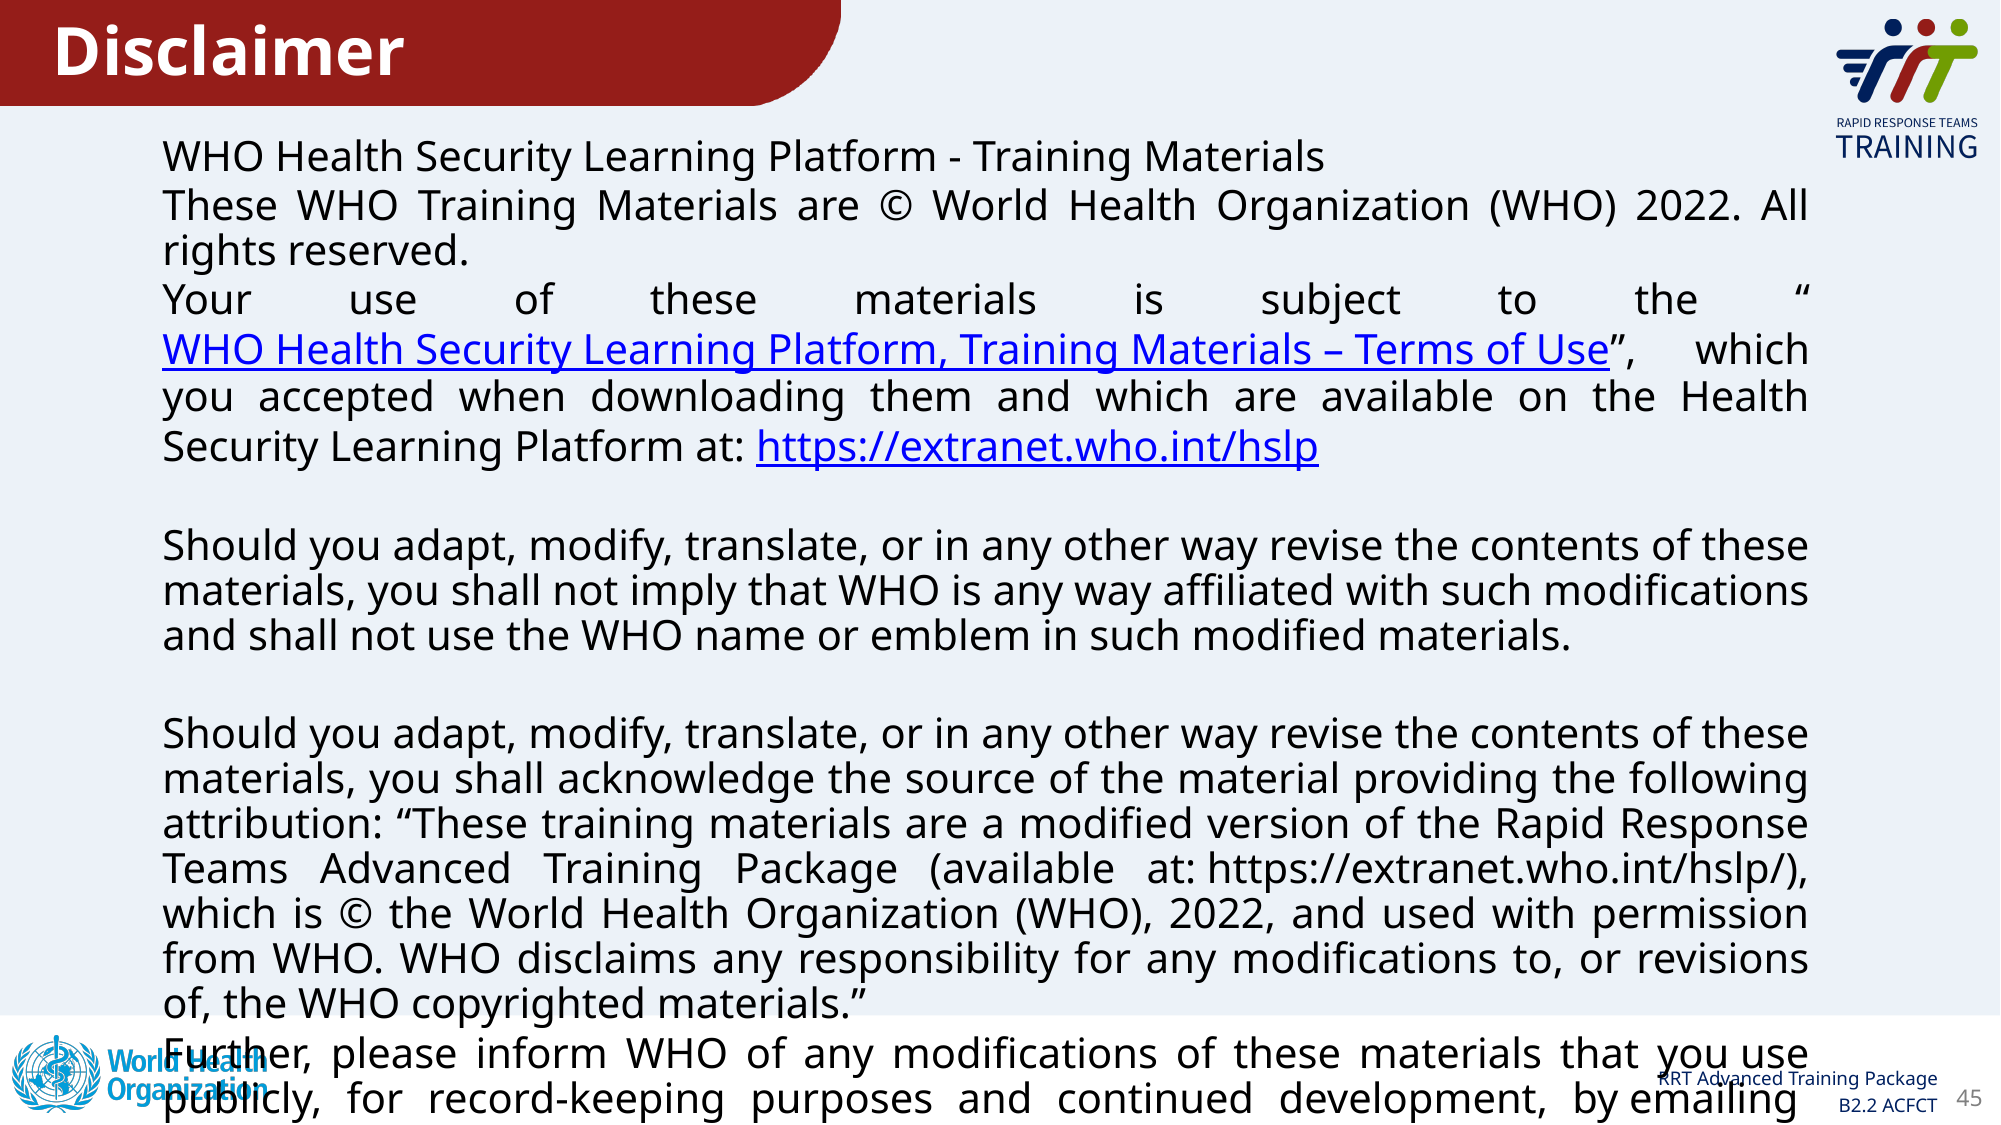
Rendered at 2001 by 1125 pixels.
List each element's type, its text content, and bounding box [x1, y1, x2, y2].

picture [58, 1050, 64, 1058]
picture [12, 1035, 267, 1113]
picture [1835, 19, 1978, 167]
picture [0, 0, 841, 106]
picture [12, 1083, 48, 1113]
list WHO Health Security Learning Platform - Training Materials These WHO Training Materials are © World Health Organization (WHO) 2022. All rights reserved. Your use of these materials is subject to the “WHO Health Security Learning Platform, Training Materials – Terms of Use”, which you accepted when downloading them and which are available on the Health Security Learning Platform at: https://extranet.who.int/hslp Should you adapt, modify, translate, or in any other way revise the contents of these materials, you shall not imply that WHO is any way affiliated with such modifications and shall not use the WHO name or emblem in such modified materials. Should you adapt, modify, translate, or in any other way revise the contents of these materials, you shall acknowledge the source of the material providing the following attribution: “These training materials are a modified version of the Rapid Response Teams Advanced Training Package (available at: https://extranet.who.int/hslp/), which is © the World Health Organization (WHO), 2022, and used with permission from WHO. WHO disclaims any responsibility for any modifications to, or revisions of, the WHO copyrighted materials.” Further, please inform WHO of any modifications of these materials that you use publicly, for record-keeping purposes and continued development, by emailing ihrhrt@who.int [161, 134, 1811, 991]
